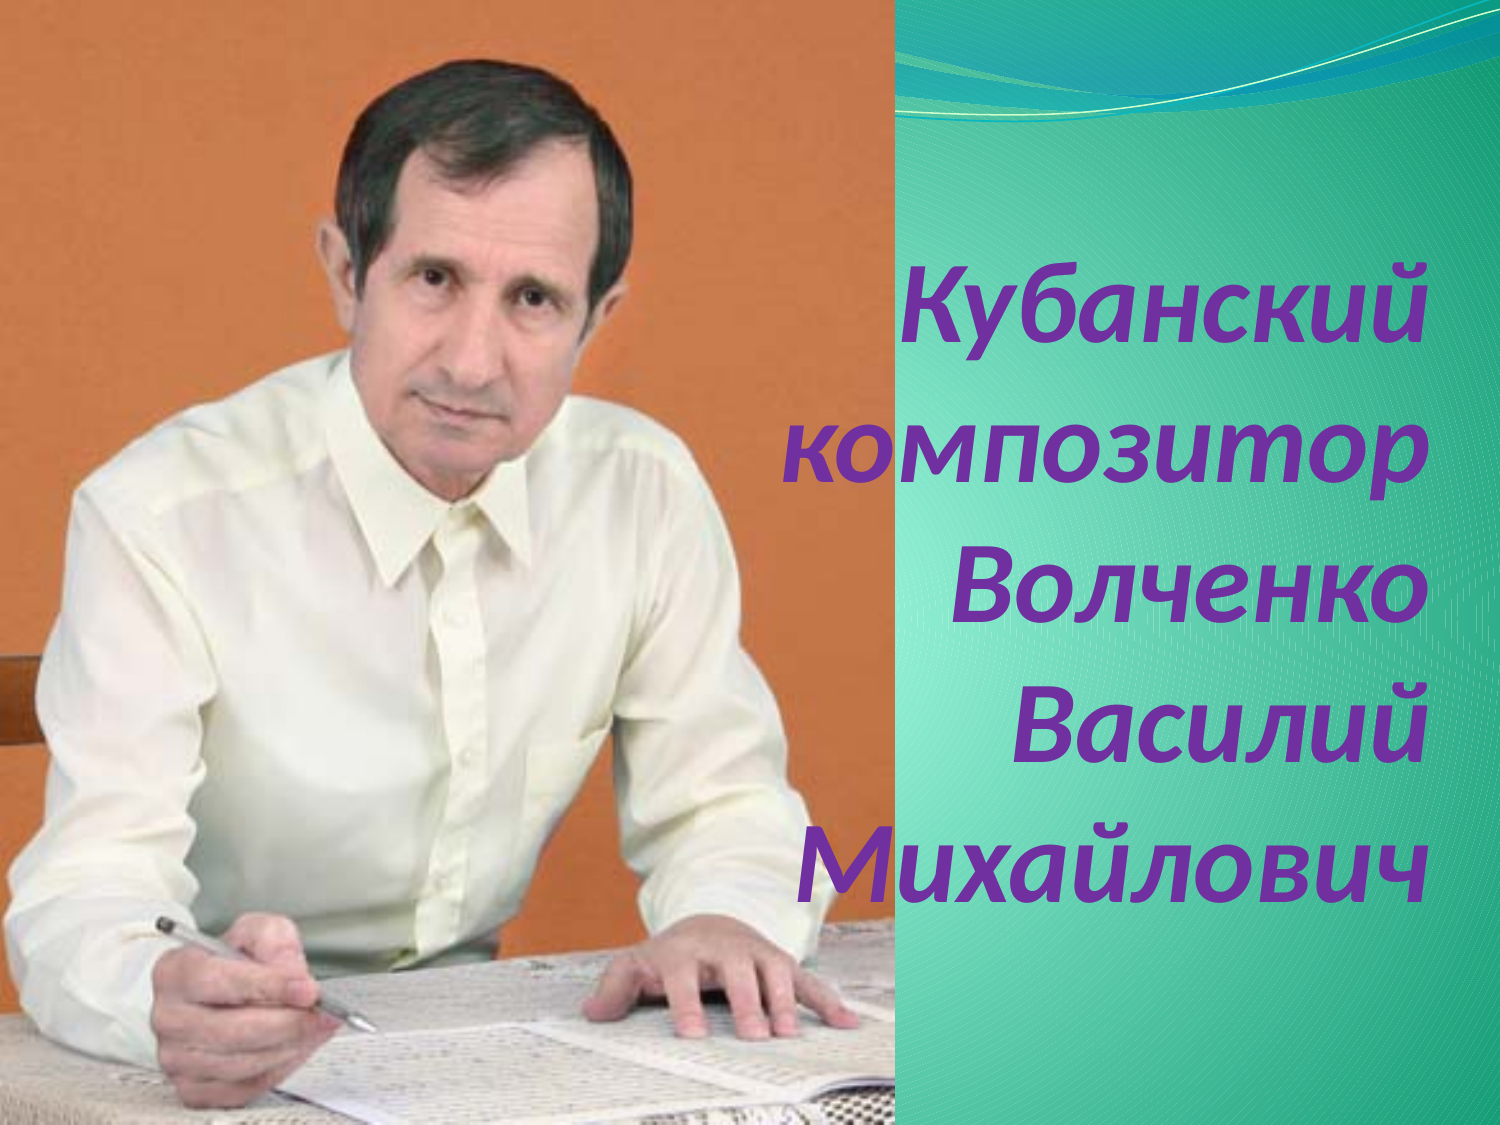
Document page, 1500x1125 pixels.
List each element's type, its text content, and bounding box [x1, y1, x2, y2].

title Кубанский композитор Волченко Василий Михайлович [902, 117, 1435, 926]
picture [0, 0, 896, 1125]
